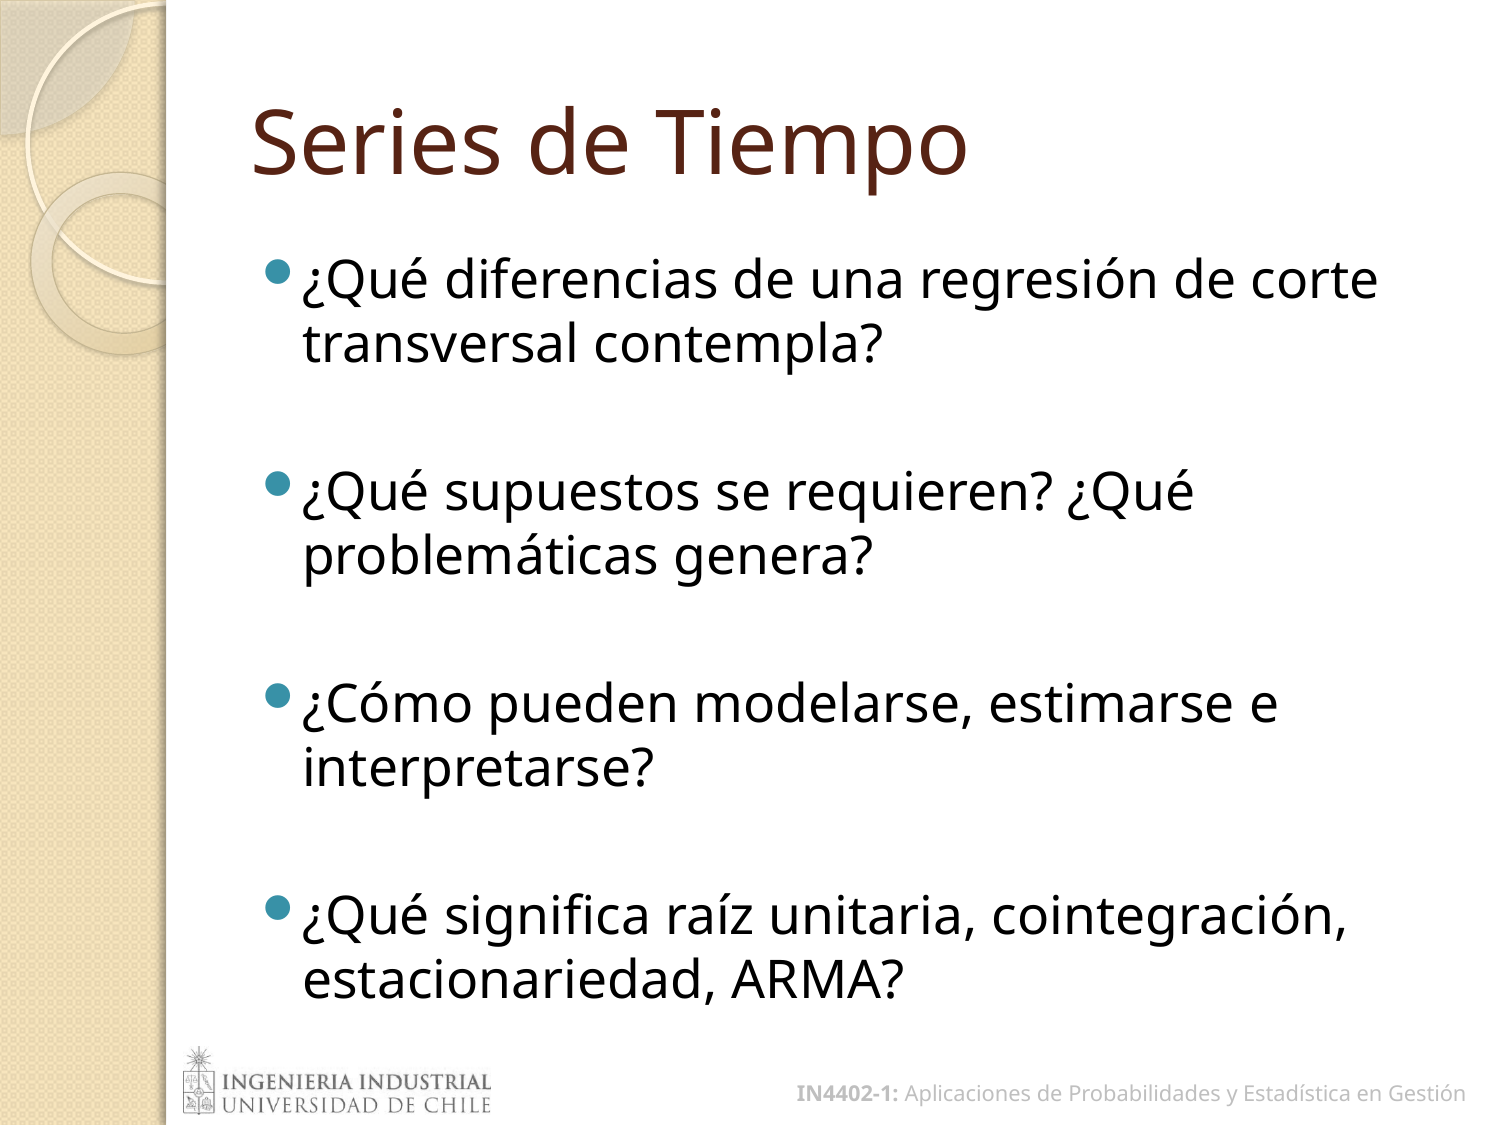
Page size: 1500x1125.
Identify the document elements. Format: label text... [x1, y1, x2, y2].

picture [183, 1046, 491, 1115]
title Series de Tiempo [235, 45, 1466, 233]
list ¿Qué diferencias de una regresión de corte transversal contempla? ¿Qué supuestos se requieren? ¿Qué problemáticas genera? ¿Cómo pueden modelarse, estimarse e interpretarse? ¿Qué significa raíz unitaria, cointegración, estacionariedad, ARMA? [235, 237, 1466, 1025]
